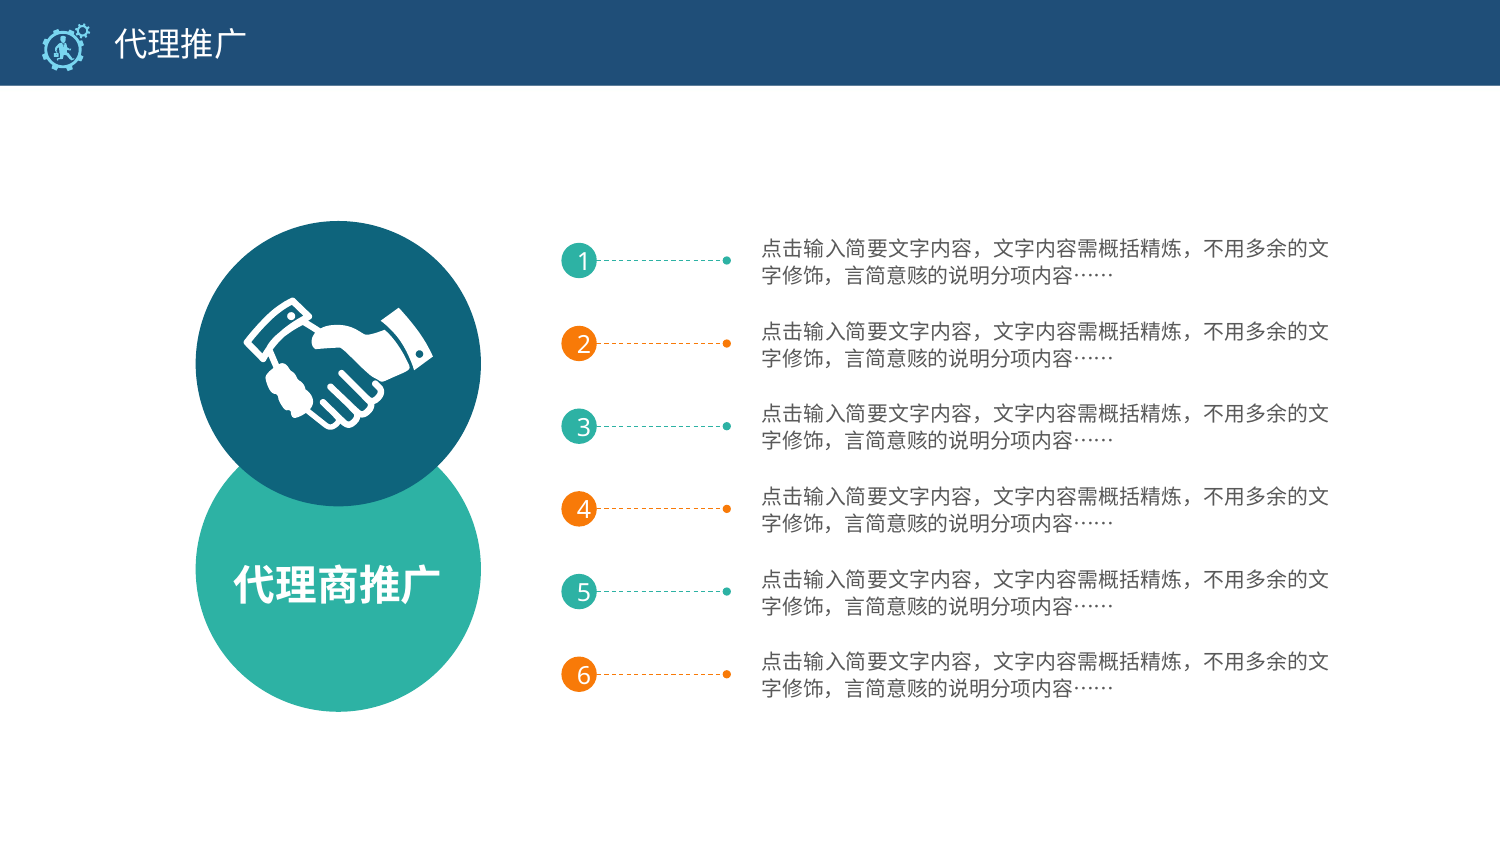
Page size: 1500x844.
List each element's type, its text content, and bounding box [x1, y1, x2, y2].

text_box 点击输入简要文字内容，文字内容需概括精炼，不用多余的文字修饰，言简意赅的说明分项内容…… [761, 233, 1329, 288]
text_box 点击输入简要文字内容，文字内容需概括精炼，不用多余的文字修饰，言简意赅的说明分项内容…… [761, 481, 1329, 536]
text_box 1 [559, 240, 599, 281]
text_box 点击输入简要文字内容，文字内容需概括精炼，不用多余的文字修饰，言简意赅的说明分项内容…… [761, 564, 1329, 619]
title 代理推广 [99, 20, 550, 66]
text_box [380, 307, 433, 371]
text_box [193, 218, 484, 509]
text_box [193, 467, 484, 714]
text_box 点击输入简要文字内容，文字内容需概括精炼，不用多余的文字修饰，言简意赅的说明分项内容…… [761, 316, 1329, 371]
text_box 4 [559, 489, 599, 529]
text_box 5 [559, 571, 599, 612]
text_box [41, 23, 91, 72]
text_box 6 [559, 654, 599, 695]
text_box 2 [559, 323, 599, 364]
text_box 点击输入简要文字内容，文字内容需概括精炼，不用多余的文字修饰，言简意赅的说明分项内容…… [761, 398, 1329, 454]
text_box 代理商推广 [223, 558, 454, 609]
text_box 点击输入简要文字内容，文字内容需概括精炼，不用多余的文字修饰，言简意赅的说明分项内容…… [761, 646, 1329, 702]
picture [0, 0, 1500, 844]
text_box [243, 297, 410, 430]
text_box 3 [559, 406, 599, 446]
